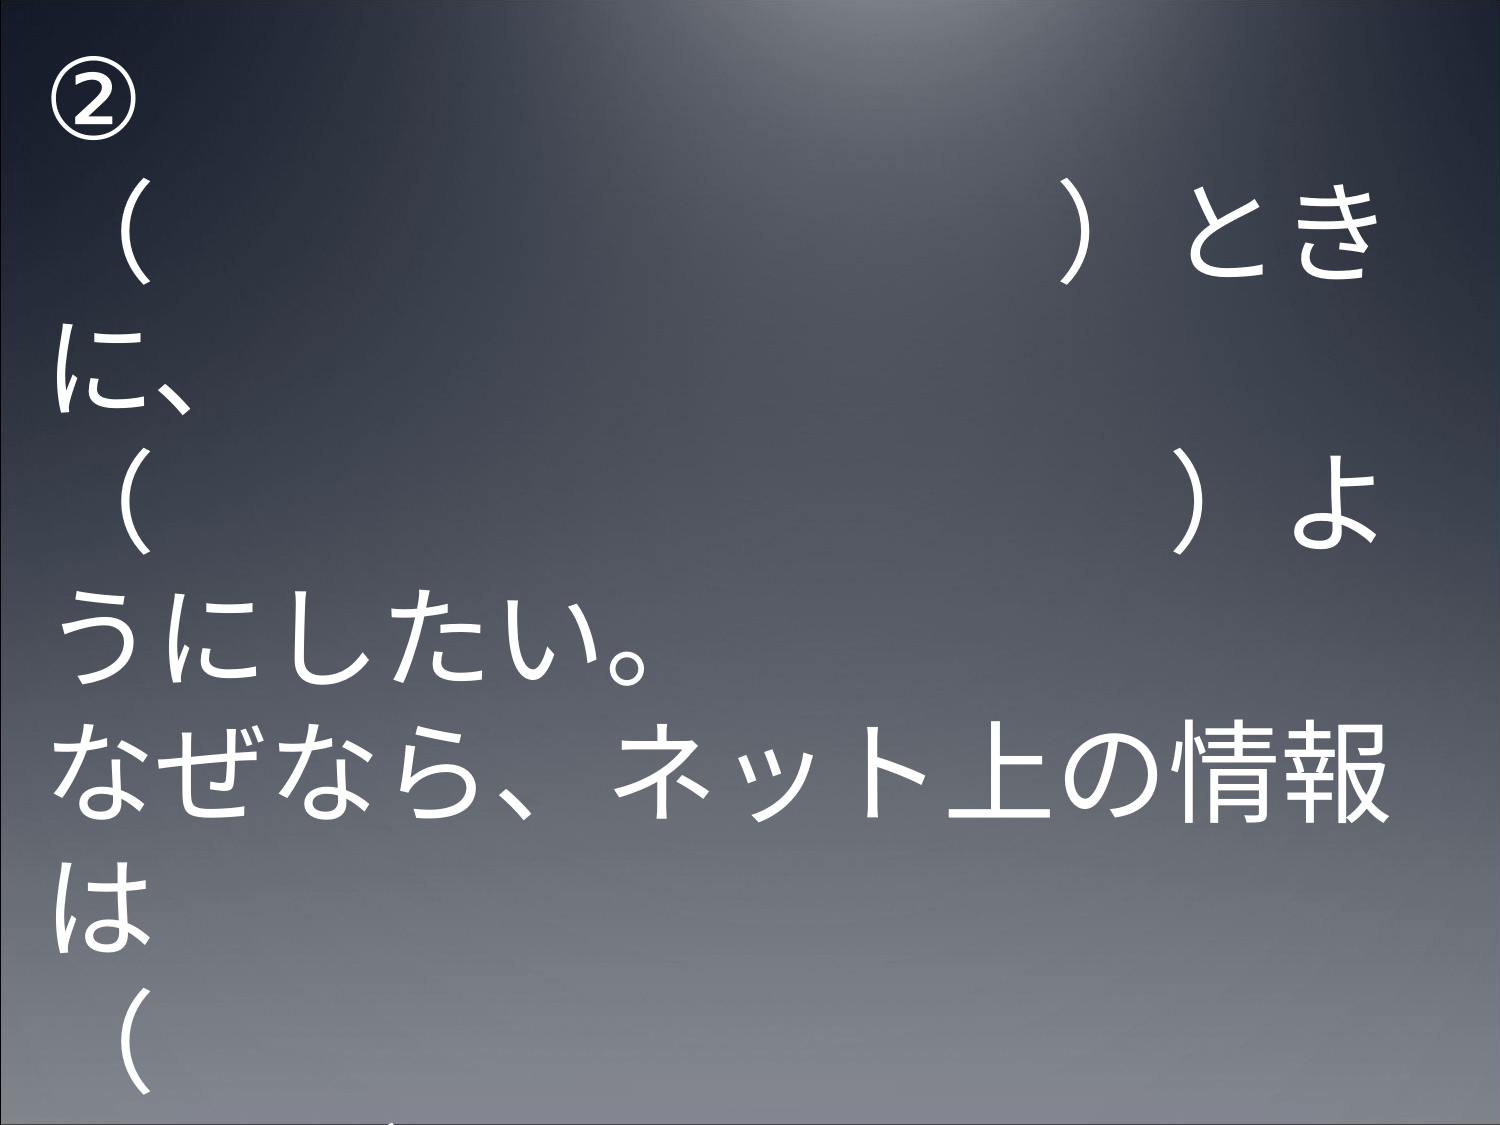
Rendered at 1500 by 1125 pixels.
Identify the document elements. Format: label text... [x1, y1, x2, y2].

picture [0, 0, 1500, 1125]
text_box ② （ ）ときに、 （ ）ようにしたい。 なぜなら、ネット上の情報は （ ）から。 [28, 19, 1500, 1125]
